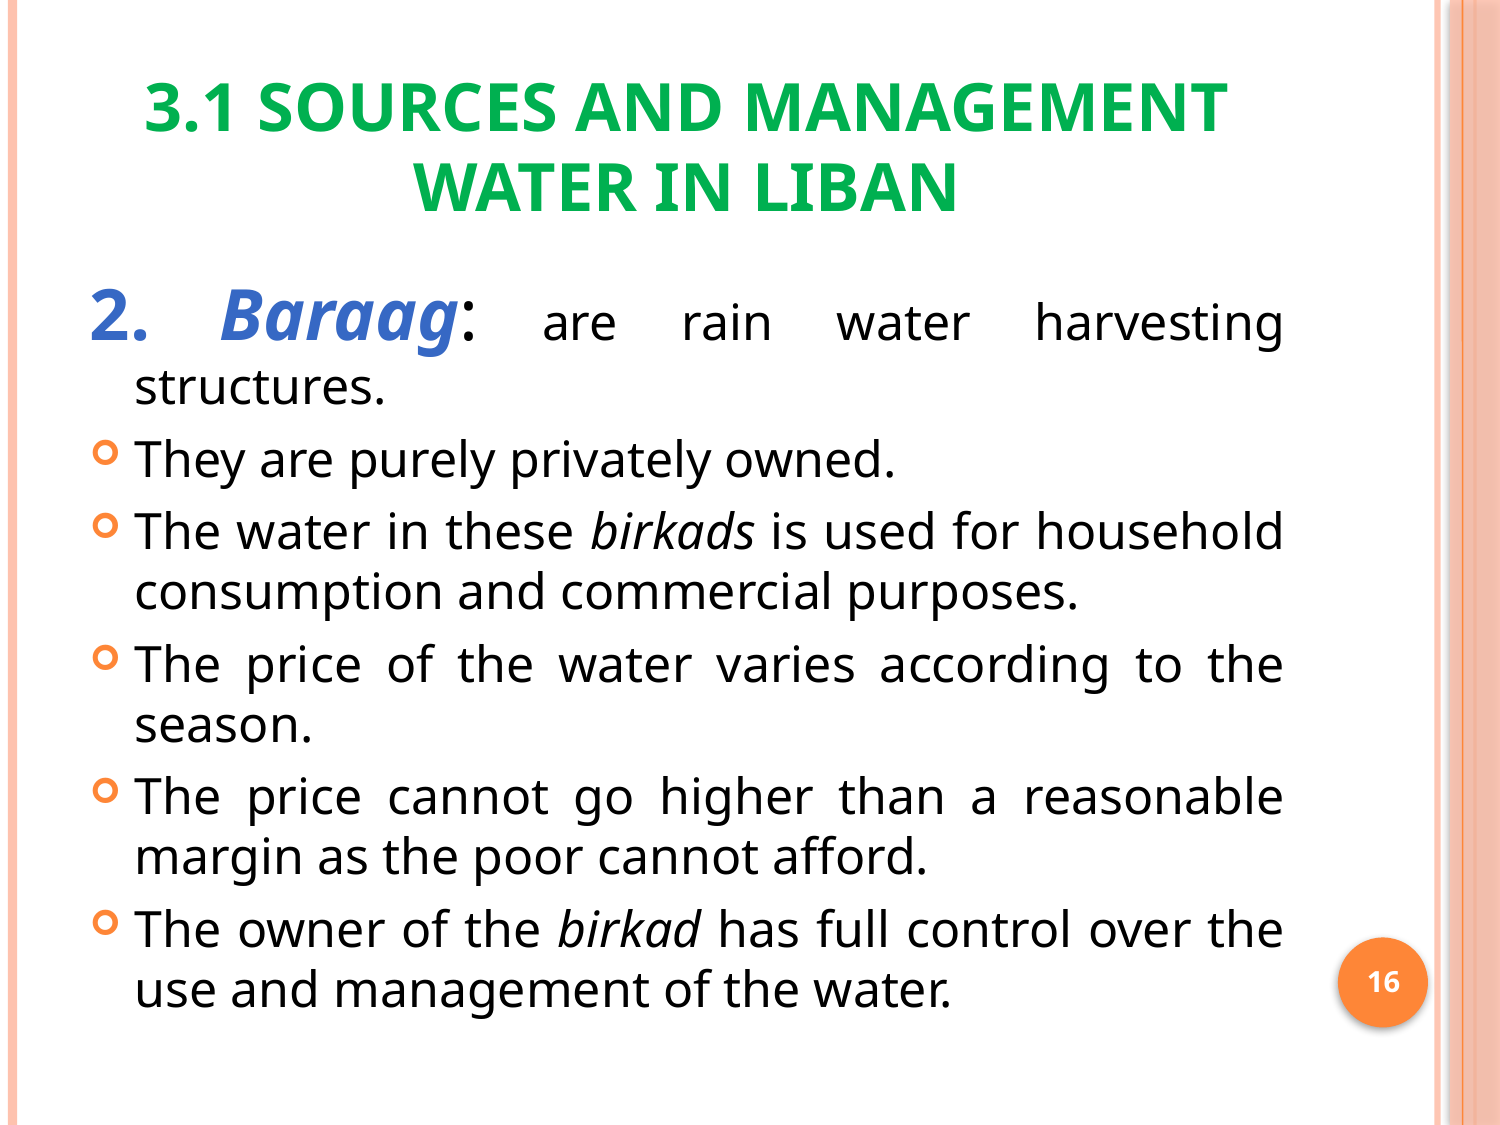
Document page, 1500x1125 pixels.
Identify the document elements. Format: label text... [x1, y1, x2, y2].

list 2. Baraag: are rain water harvesting structures. They are purely privately owned. The water in these birkads is used for household consumption and commercial purposes. The price of the water varies according to the season. The price cannot go higher than a reasonable margin as the poor cannot afford. The owner of the birkad has full control over the use and management of the water. [75, 262, 1300, 1062]
slide_number 16 [1333, 940, 1434, 1027]
title 3.1 Sources and Management Water In Liban [75, 45, 1300, 233]
